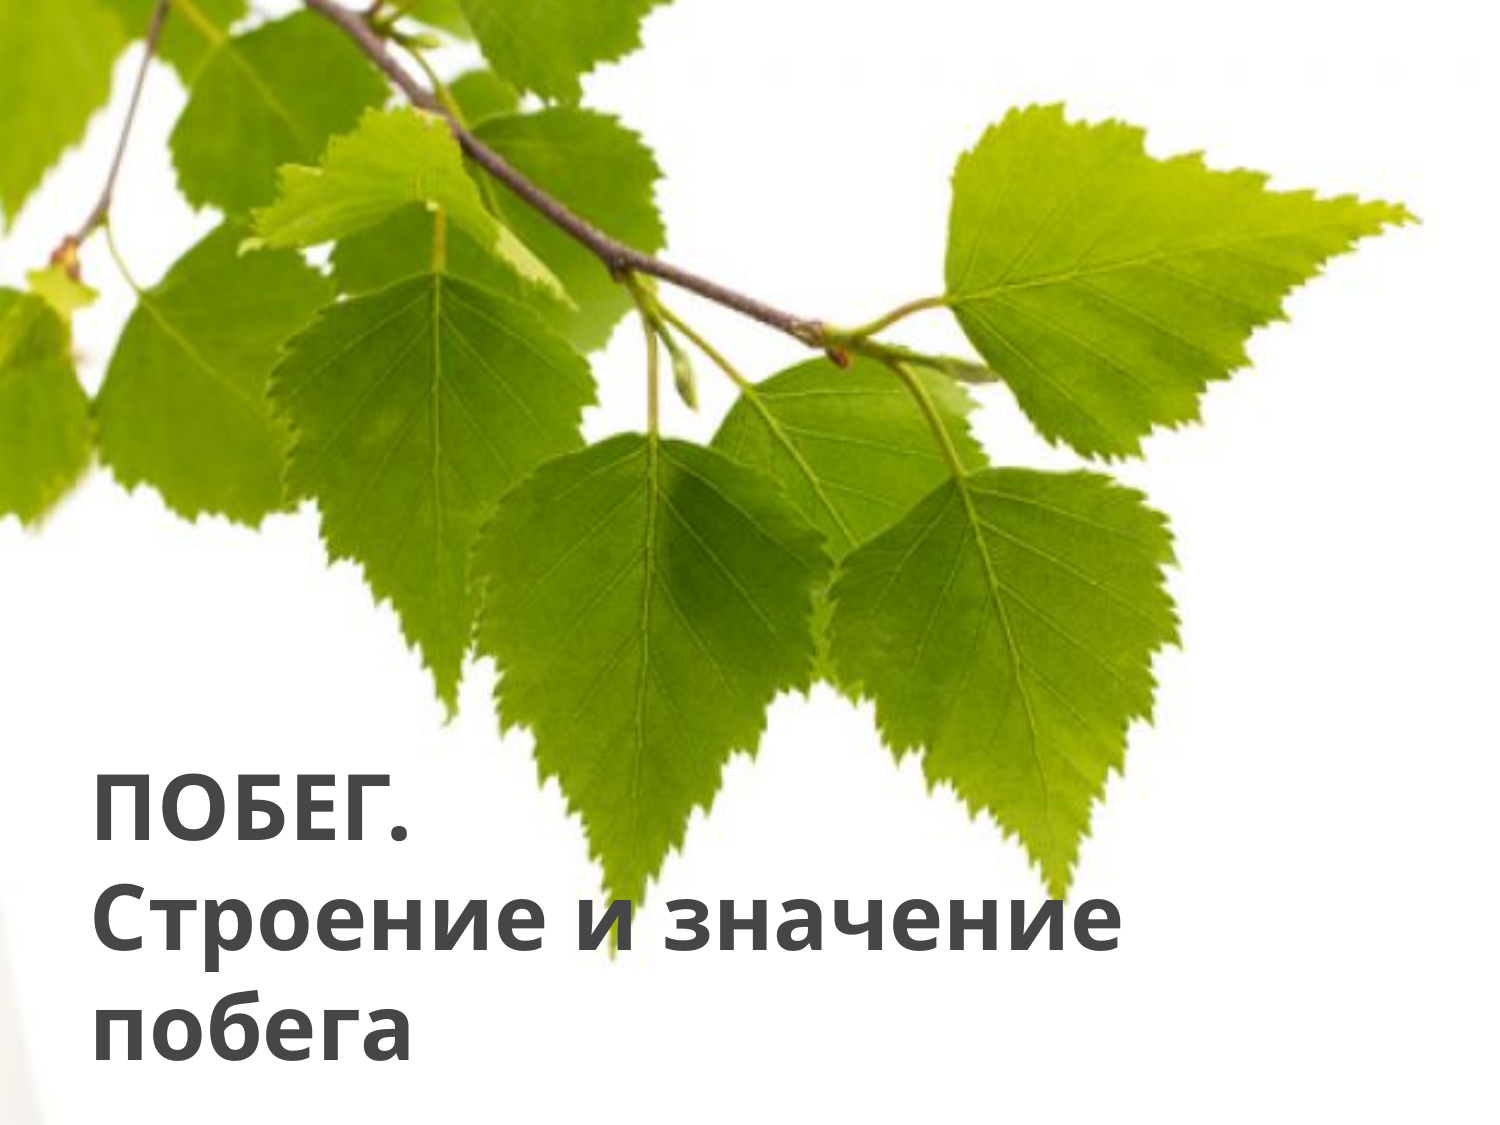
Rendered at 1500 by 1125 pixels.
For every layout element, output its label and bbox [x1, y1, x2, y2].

list [0, 0, 1500, 1125]
